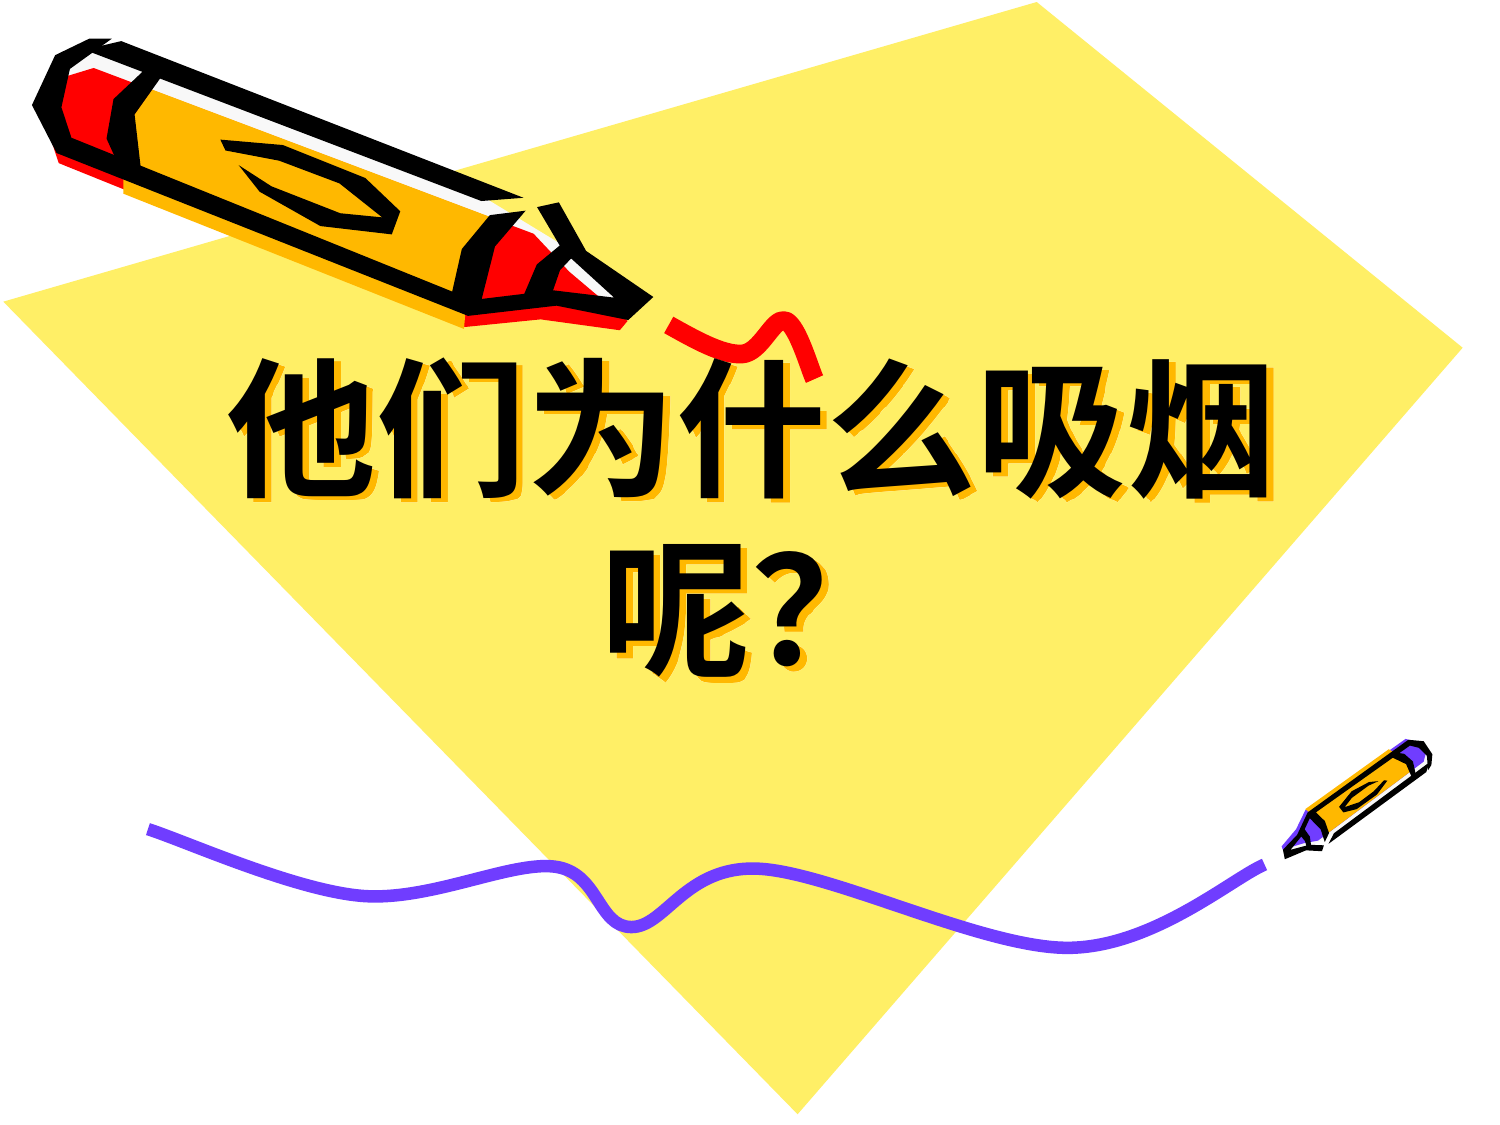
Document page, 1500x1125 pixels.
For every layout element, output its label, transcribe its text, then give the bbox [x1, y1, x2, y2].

title 他们为什么吸烟呢？ [88, 515, 1414, 704]
